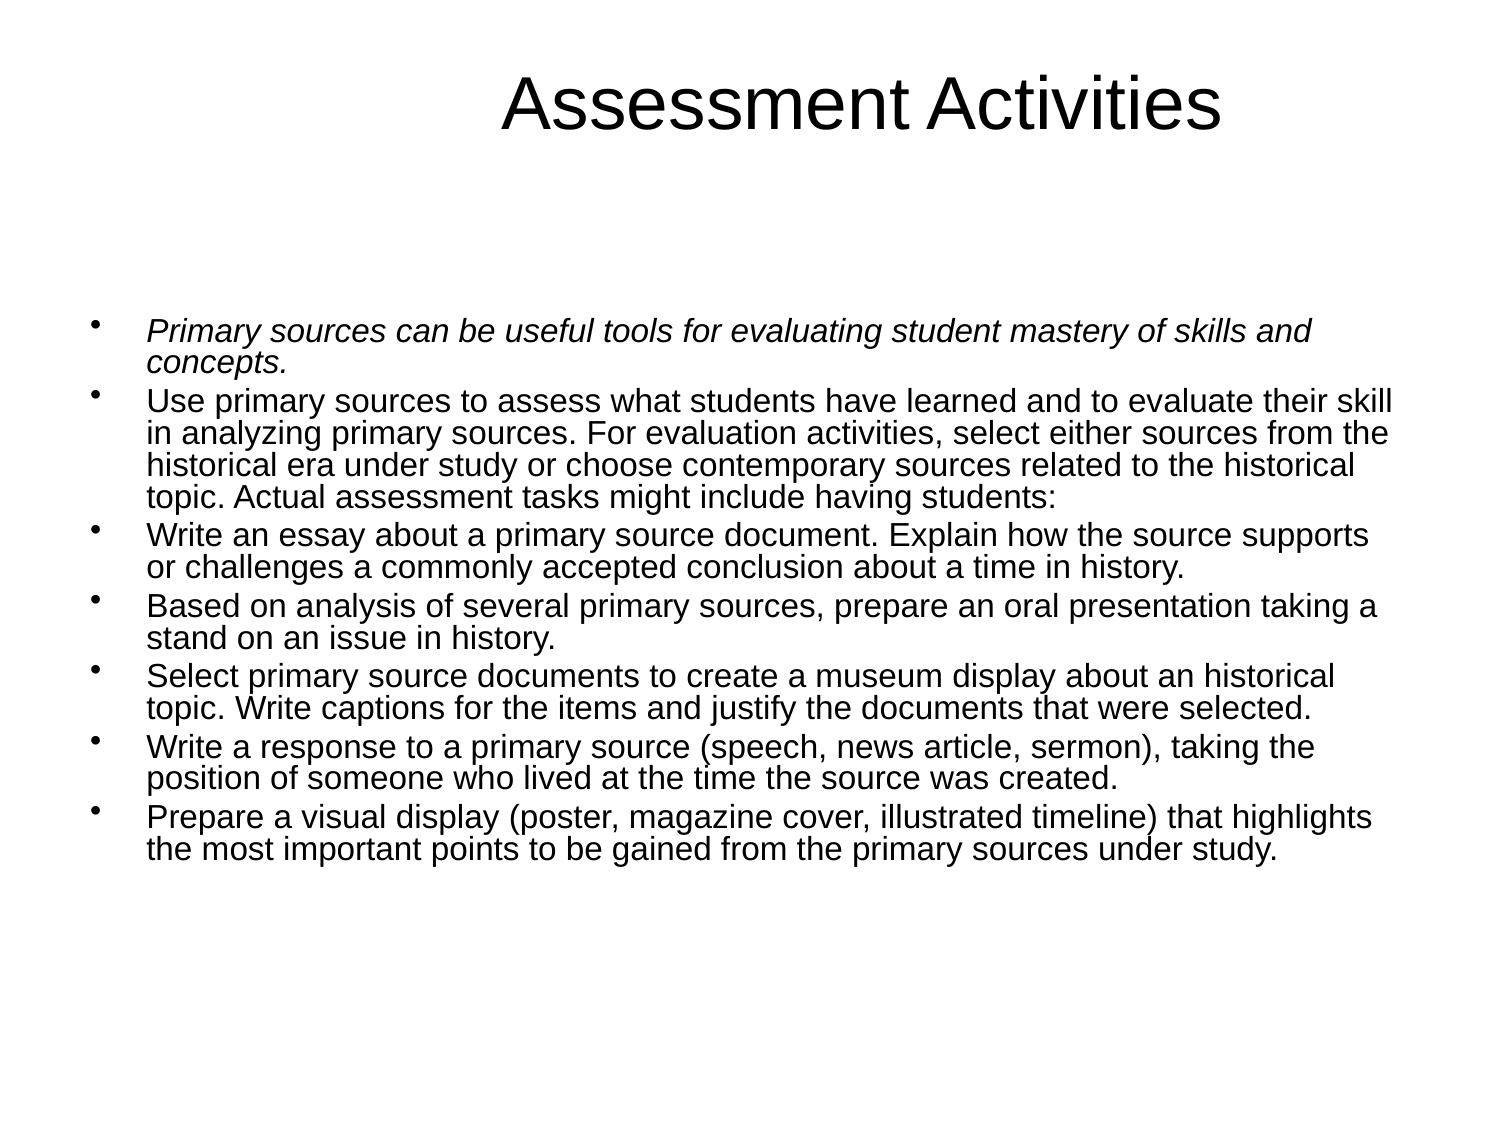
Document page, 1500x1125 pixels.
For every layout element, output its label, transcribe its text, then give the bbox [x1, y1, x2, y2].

title Assessment Activities [137, 12, 1500, 188]
list Primary sources can be useful tools for evaluating student mastery of skills and concepts. Use primary sources to assess what students have learned and to evaluate their skill in analyzing primary sources. For evaluation activities, select either sources from the historical era under study or choose contemporary sources related to the historical topic. Actual assessment tasks might include having students: Write an essay about a primary source document. Explain how the source supports or challenges a commonly accepted conclusion about a time in history. Based on analysis of several primary sources, prepare an oral presentation taking a stand on an issue in history. Select primary source documents to create a museum display about an historical topic. Write captions for the items and justify the documents that were selected. Write a response to a primary source (speech, news article, sermon), taking the position of someone who lived at the time the source was created. Prepare a visual display (poster, magazine cover, illustrated timeline) that highlights the most important points to be gained from the primary sources under study. [74, 262, 1426, 1006]
